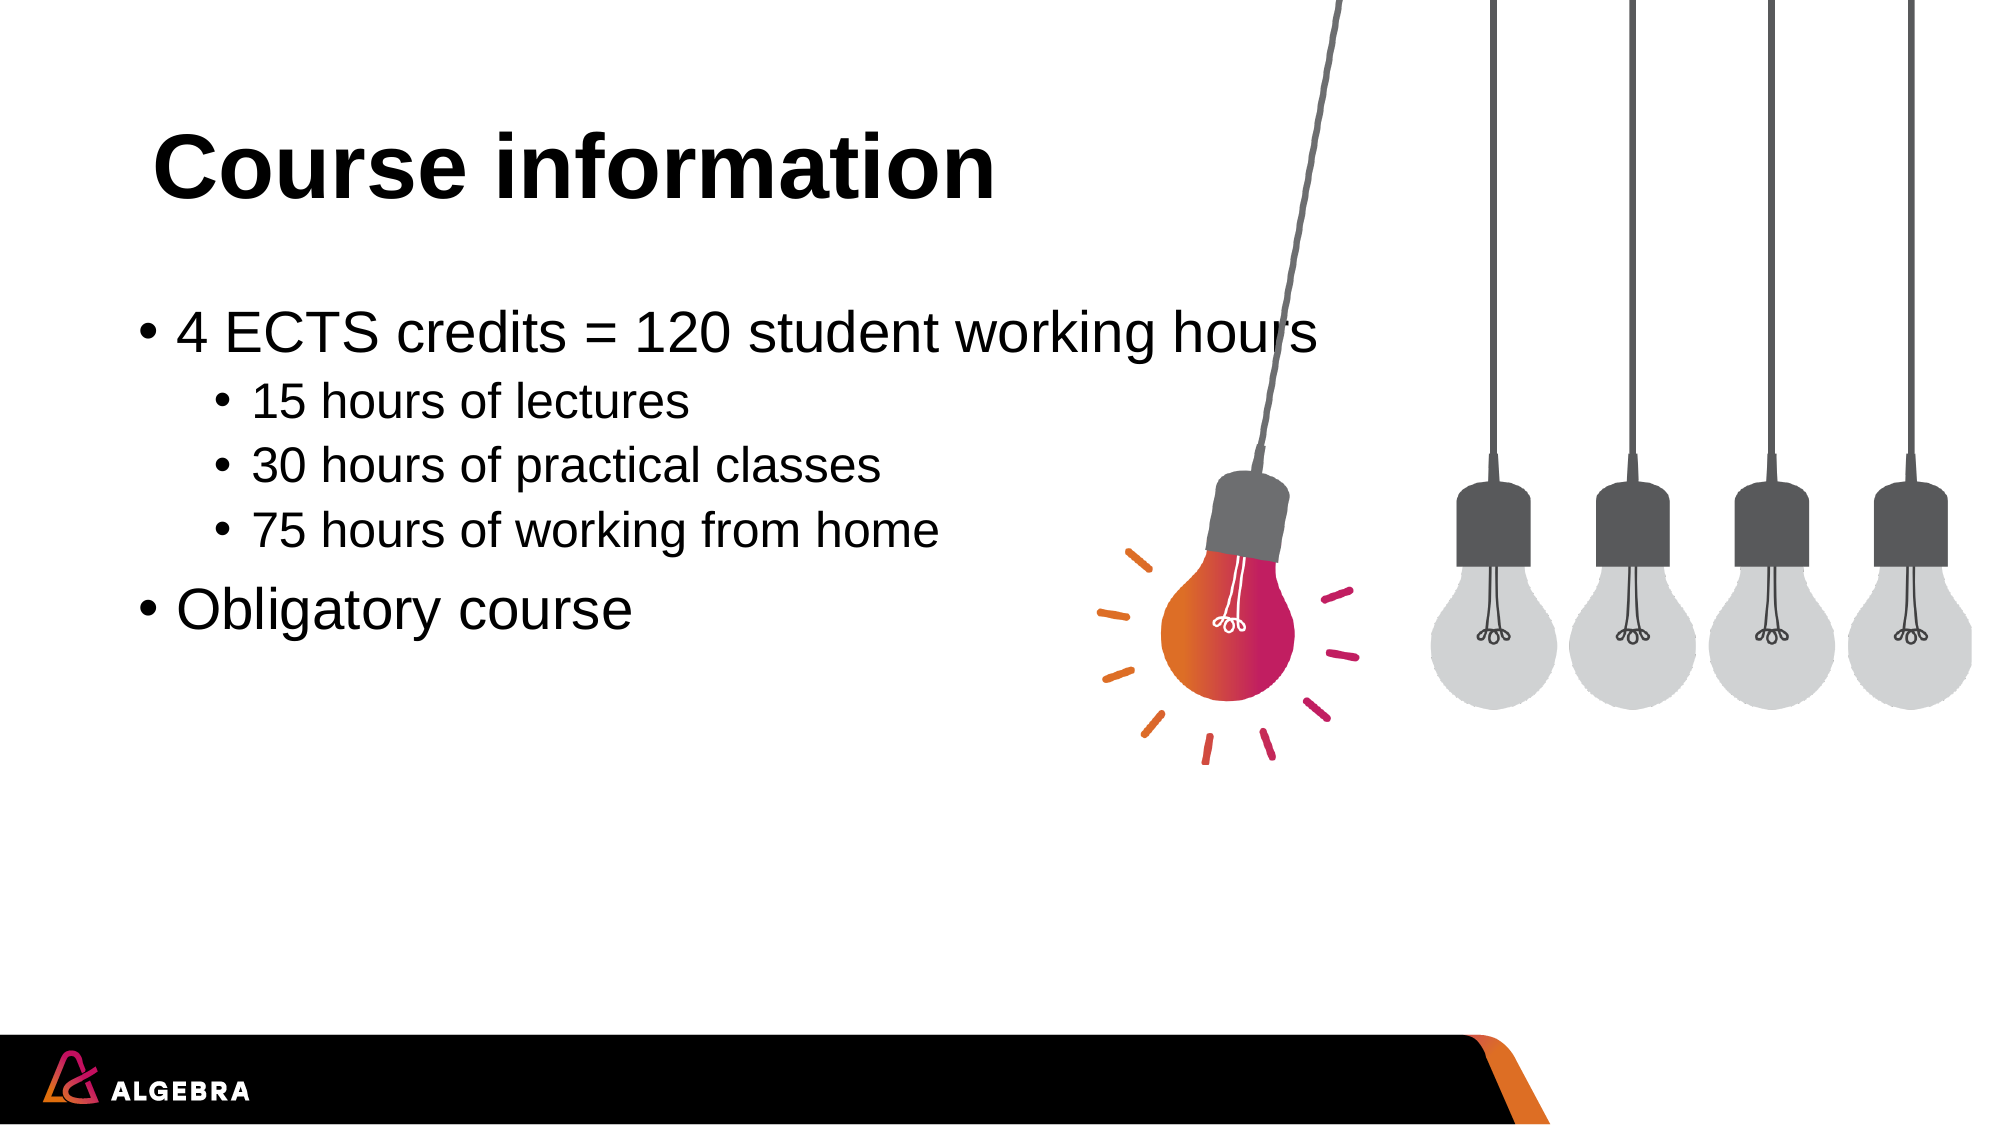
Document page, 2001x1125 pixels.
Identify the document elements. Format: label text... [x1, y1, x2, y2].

picture [0, 1034, 1733, 1125]
title Course information [137, 59, 1096, 278]
list 4 ECTS credits = 120 student working hours 15 hours of lectures 30 hours of practical classes 75 hours of working from home Obligatory course [123, 294, 1849, 1009]
picture [1096, 0, 1972, 765]
